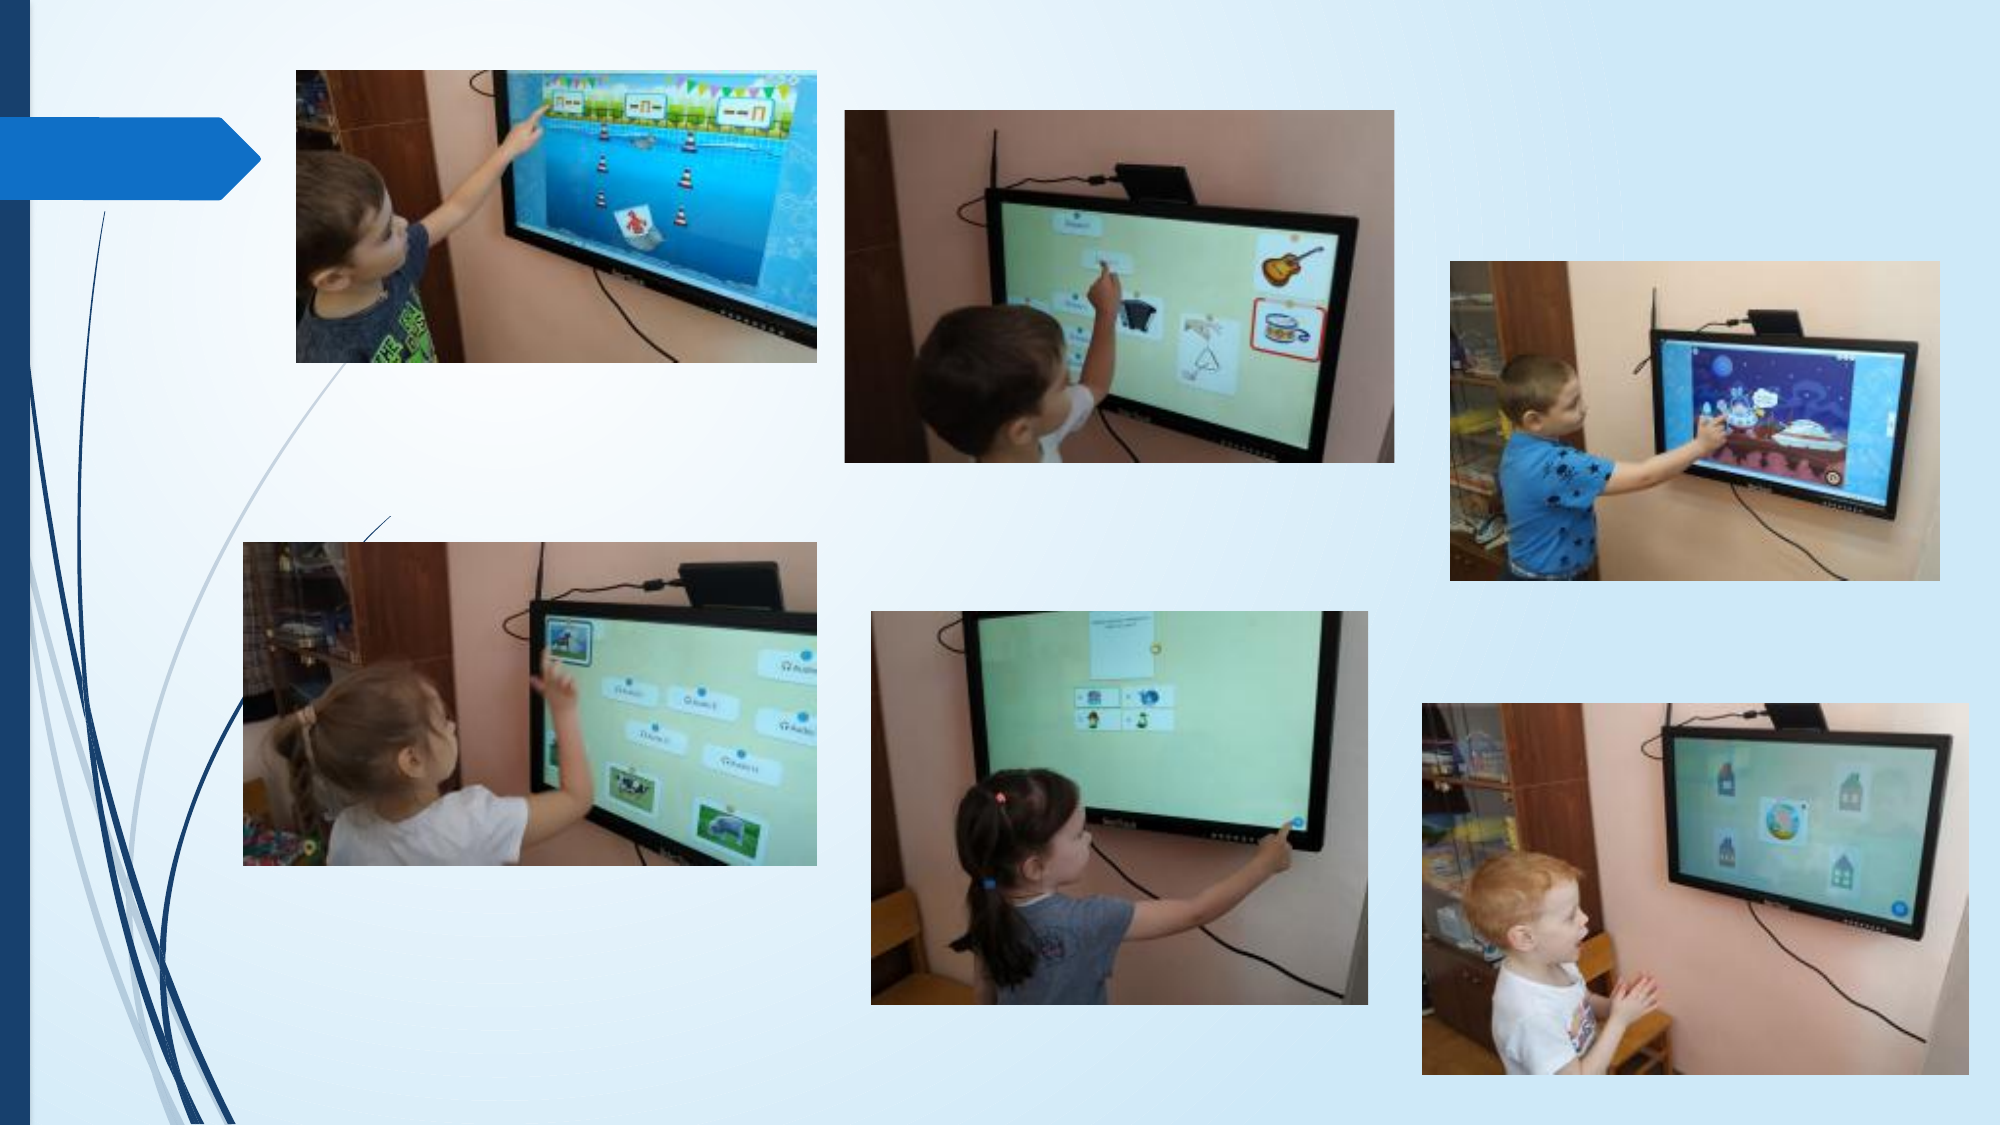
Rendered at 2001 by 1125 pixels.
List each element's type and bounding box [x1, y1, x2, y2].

picture [844, 109, 1395, 463]
picture [296, 70, 817, 364]
picture [243, 542, 817, 866]
picture [1422, 703, 1969, 1075]
picture [1450, 261, 1941, 582]
picture [870, 610, 1369, 1005]
